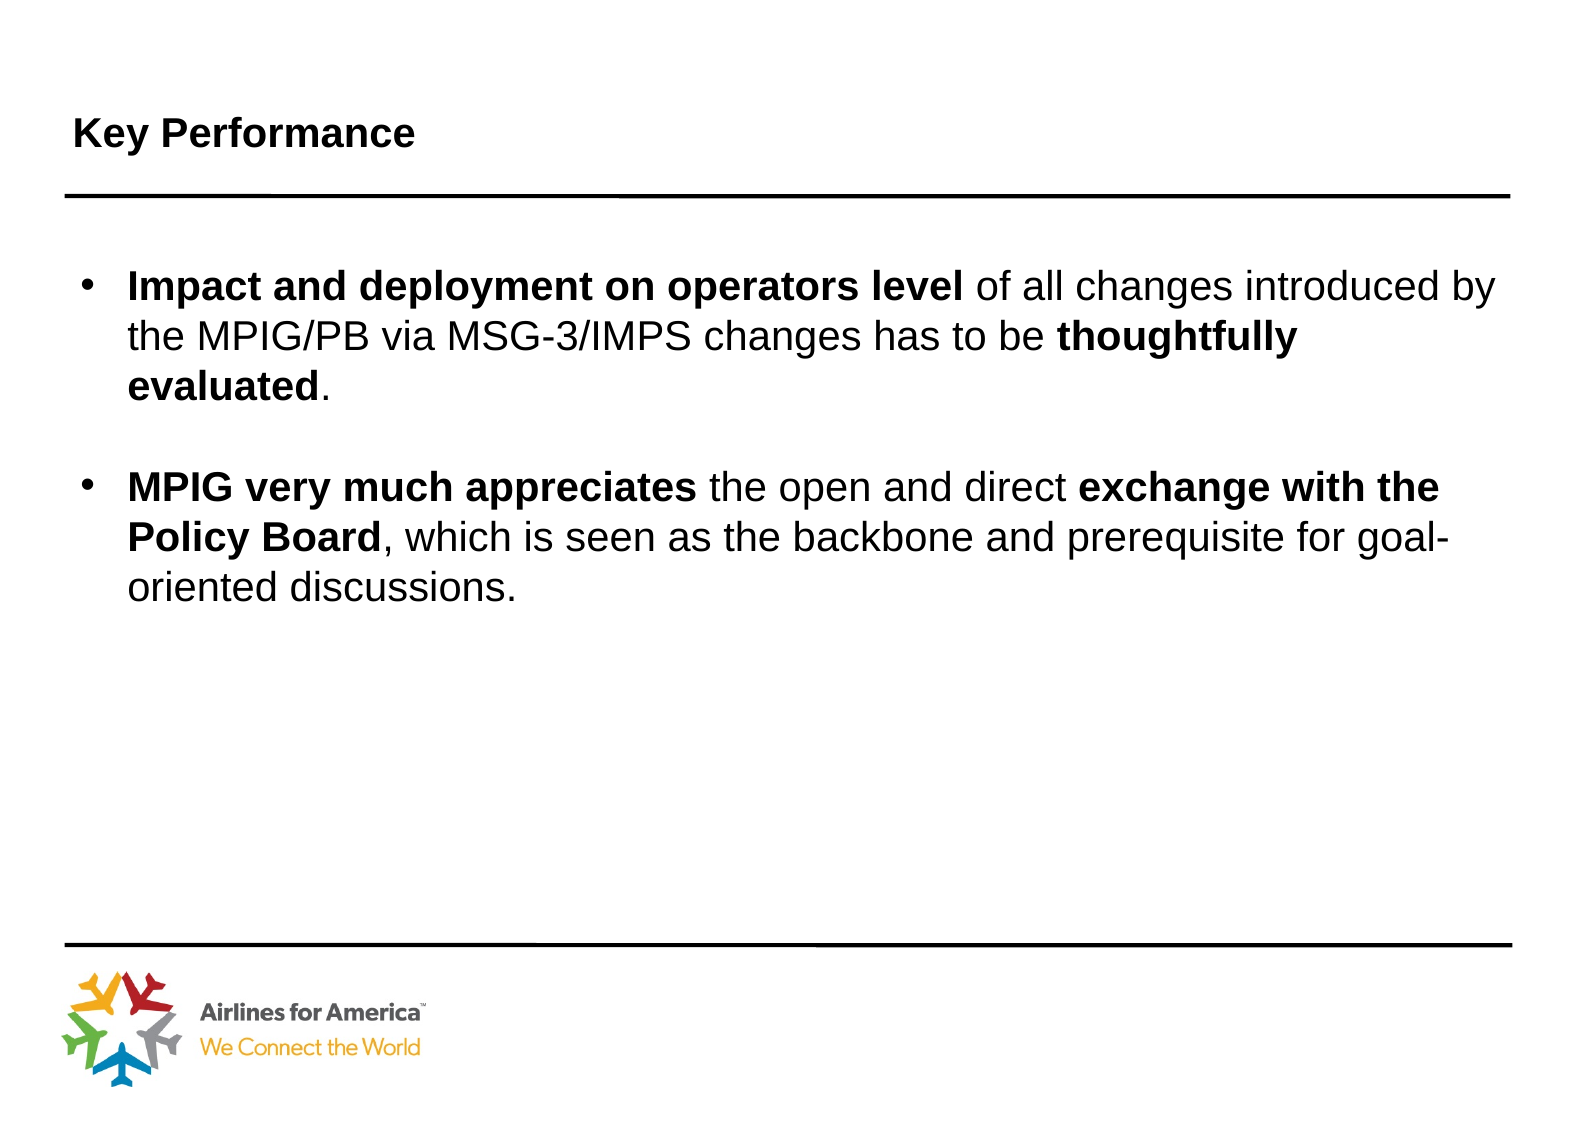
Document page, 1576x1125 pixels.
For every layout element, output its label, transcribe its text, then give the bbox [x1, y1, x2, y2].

picture [61, 970, 426, 1088]
text_box Key Performance [43, 0, 1491, 206]
text_box Impact and deployment on operators level of all changes introduced by the MPIG/PB via MSG-3/IMPS changes has to be thoughtfully evaluated. MPIG very much appreciates the open and direct exchange with the Policy Board, which is seen as the backbone and prerequisite for goal-oriented discussions. [61, 169, 1506, 920]
